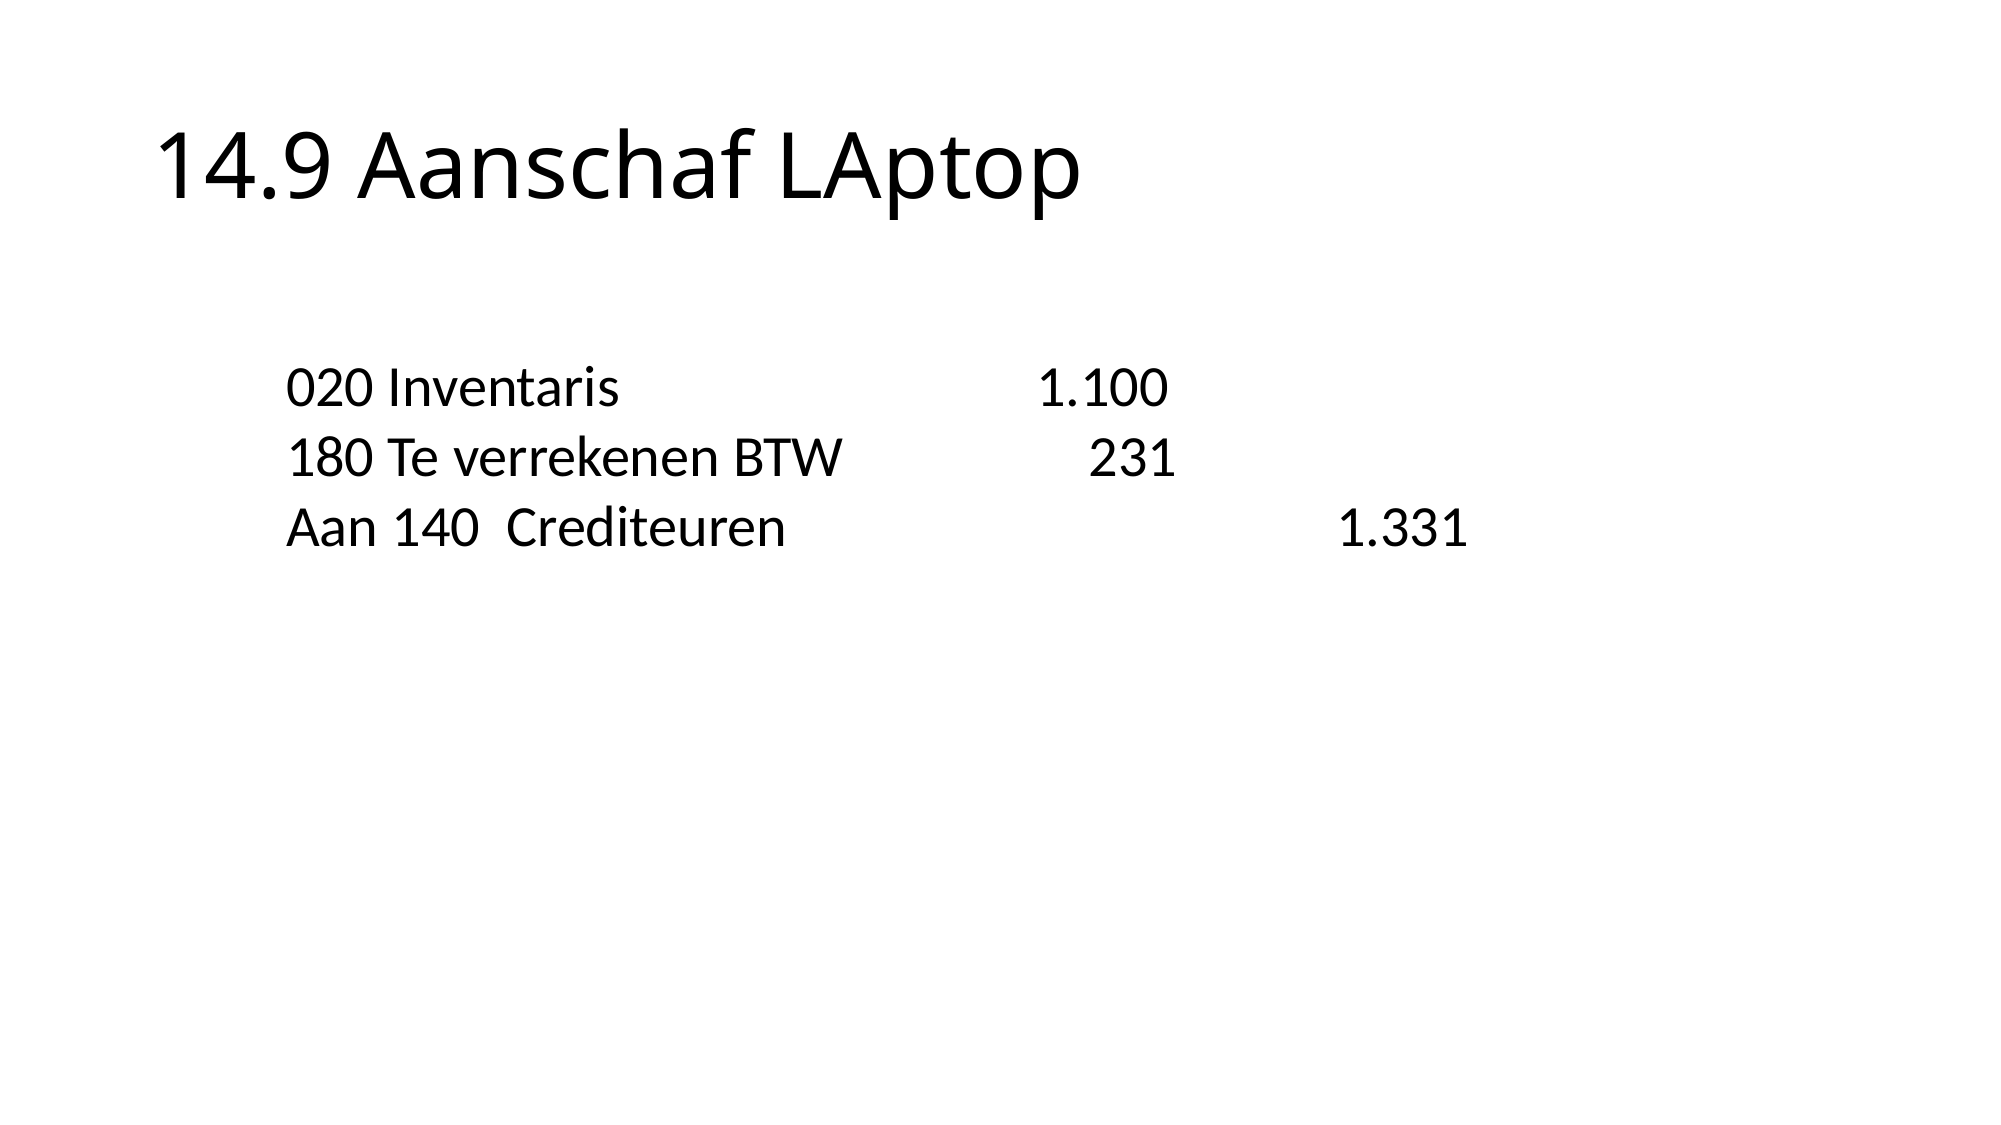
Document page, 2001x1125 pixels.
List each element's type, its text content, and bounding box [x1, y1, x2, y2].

title 14.9 Aanschaf LAptop [137, 59, 1863, 278]
text_box 020 Inventaris 1.100 180 Te verrekenen BTW 231 Aan 140 Crediteuren 1.331 [121, 340, 1745, 566]
